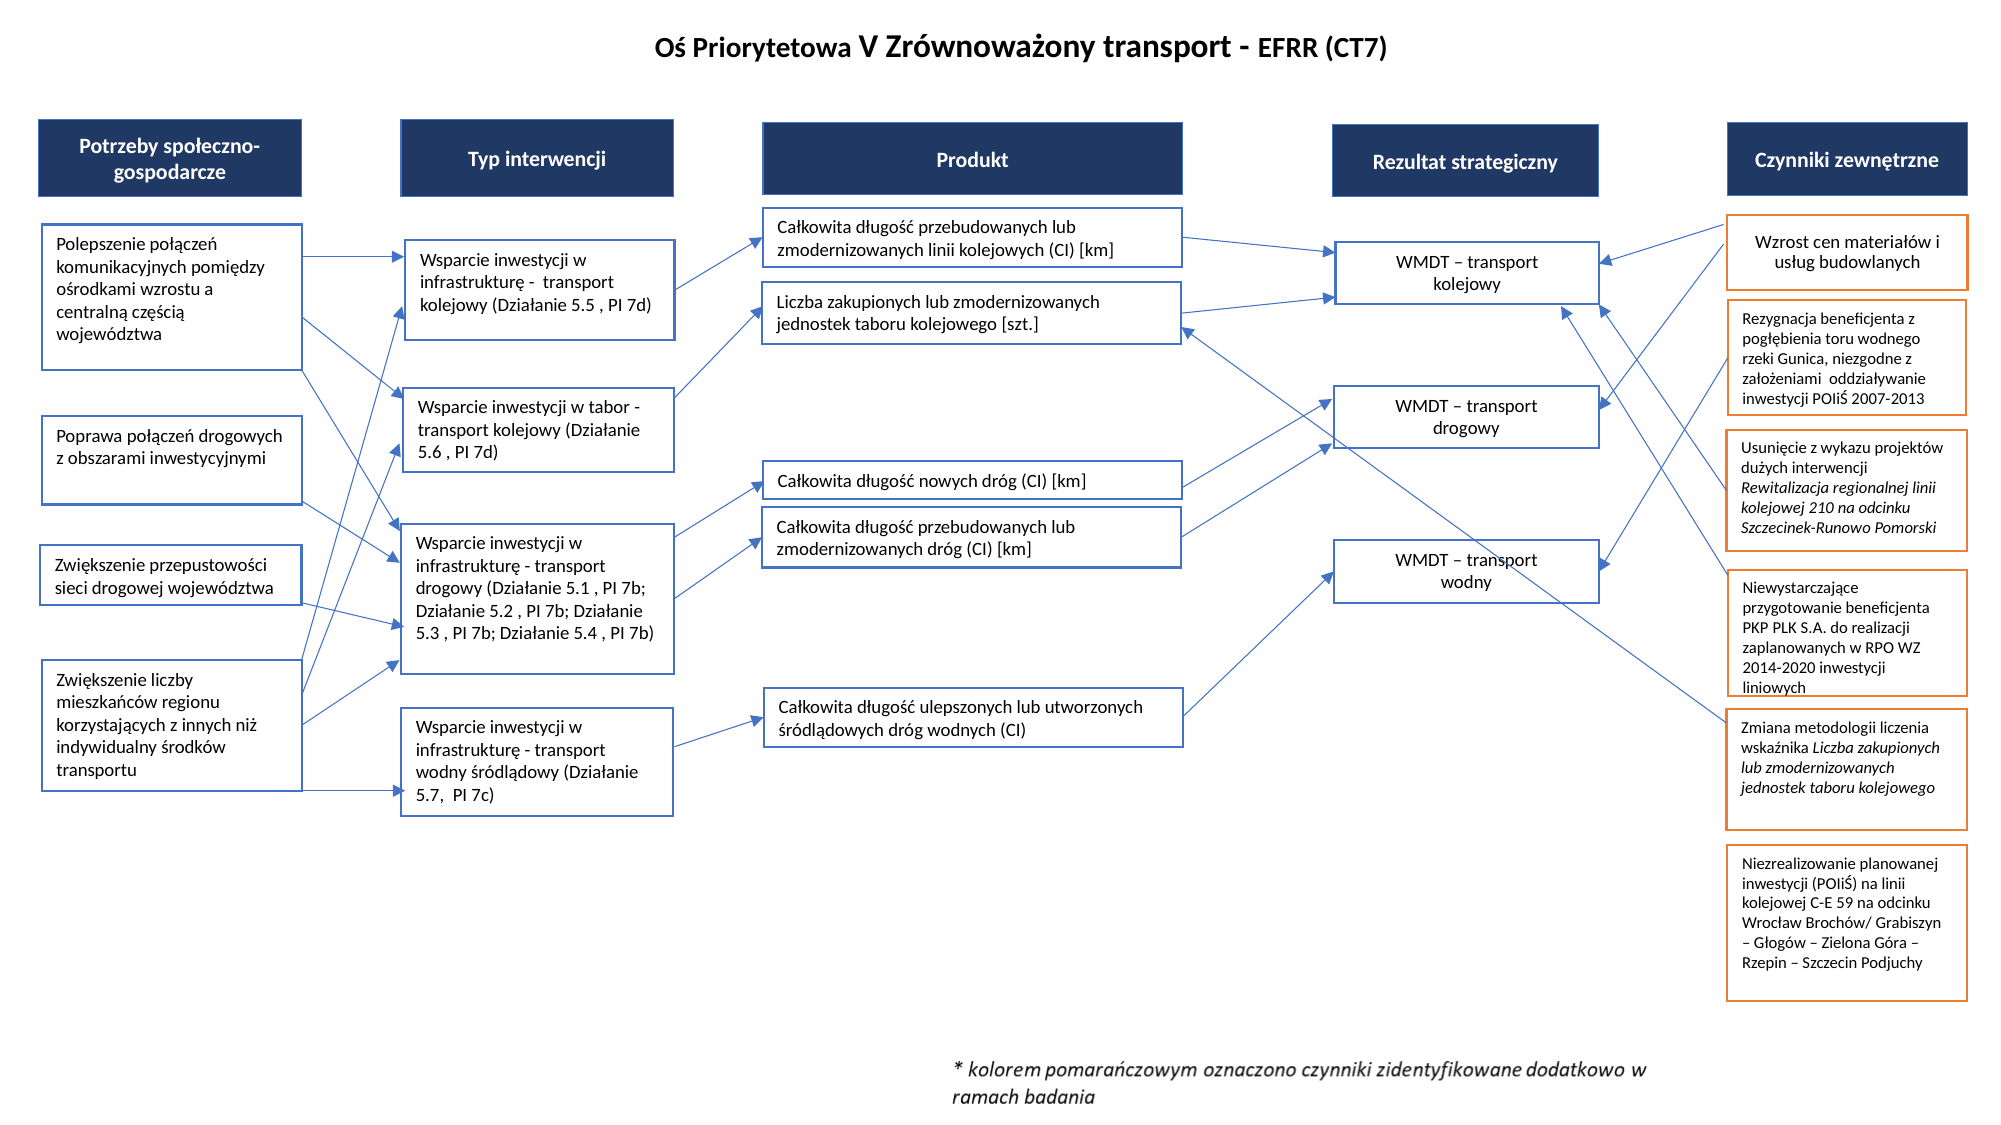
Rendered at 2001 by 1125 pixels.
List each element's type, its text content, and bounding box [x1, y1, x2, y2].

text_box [674, 537, 762, 599]
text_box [1561, 306, 1728, 576]
text_box Całkowita długość przebudowanych lub zmodernizowanych linii kolejowych (CI) [km] [762, 207, 1183, 268]
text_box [1181, 237, 1336, 253]
text_box Liczba zakupionych lub zmodernizowanych jednostek taboru kolejowego [szt.] [761, 281, 1182, 345]
text_box Wsparcie inwestycji w infrastrukturę - transport kolejowy (Działanie 5.5 , PI 7d) [404, 239, 676, 341]
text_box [301, 443, 400, 660]
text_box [1598, 224, 1724, 244]
text_box Oś Priorytetowa V Zrównoważony transport - EFRR (CT7) [262, 16, 1780, 72]
text_box Całkowita długość ulepszonych lub utworzonych śródlądowych dróg wodnych (CI) [763, 687, 1184, 748]
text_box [301, 660, 400, 726]
text_box Wsparcie inwestycji w tabor - transport kolejowy (Działanie 5.6 , PI 7d) [403, 387, 675, 473]
text_box Potrzeby społeczno-gospodarcze [38, 119, 302, 197]
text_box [1598, 244, 1724, 304]
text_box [1181, 326, 1727, 723]
text_box Wzrost cen materiałów i usług budowlanych [1726, 214, 1969, 291]
text_box Czynniki zewnętrzne [1727, 122, 1968, 196]
text_box Niewystarczające przygotowanie beneficjenta PKP PLK S.A. do realizacji zaplanowanych w RPO WZ 2014-2020 inwestycji liniowych [1727, 569, 1968, 697]
text_box Wsparcie inwestycji w infrastrukturę - transport wodny śródlądowy (Działanie 5.7, PI 7c) [400, 707, 674, 817]
text_box Poprawa połączeń drogowych z obszarami inwestycyjnymi [41, 415, 301, 506]
text_box Rezygnacja beneficjenta z pogłębienia toru wodnego rzeki Gunica, niezgodne z założeniami oddziaływanie inwestycji POIiŚ 2007-2013 [1727, 299, 1967, 416]
text_box Wsparcie inwestycji w infrastrukturę - transport drogowy (Działanie 5.1 , PI 7b; Działanie 5.2 , PI 7b; Działanie 5.3 , PI 7b; Działanie 5.4 , PI 7b) [400, 523, 675, 675]
text_box Rezultat strategiczny [1332, 124, 1599, 197]
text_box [674, 717, 764, 747]
picture [937, 1048, 1704, 1123]
text_box Zwiększenie liczby mieszkańców regionu korzystających z innych niż indywidualny środków transportu [41, 659, 303, 792]
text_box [1181, 297, 1336, 314]
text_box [301, 306, 403, 661]
text_box Polepszenie połączeń komunikacyjnych pomiędzy ośrodkami wzrostu a centralną częścią województwa [41, 223, 303, 371]
text_box Niezrealizowanie planowanej inwestycji (POIiŚ) na linii kolejowej C-E 59 na odcinku Wrocław Brochów/ Grabiszyn – Głogów – Zielona Góra – Rzepin – Szczecin Podjuchy [1726, 844, 1968, 1002]
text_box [674, 237, 763, 291]
text_box Zwiększenie przepustowości sieci drogowej województwa [39, 544, 301, 606]
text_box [673, 306, 764, 399]
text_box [674, 481, 765, 538]
text_box Zmiana metodologii liczenia wskaźnika Liczba zakupionych lub zmodernizowanych jednostek taboru kolejowego [1725, 708, 1968, 831]
text_box Całkowita długość przebudowanych lub zmodernizowanych dróg (CI) [km] [762, 506, 1181, 569]
text_box Całkowita długość nowych dróg (CI) [km] [762, 460, 1181, 500]
text_box WMDT – transport kolejowy [1334, 241, 1598, 305]
text_box Typ interwencji [400, 119, 674, 197]
text_box Usunięcie z wykazu projektów dużych interwencji Rewitalizacja regionalnej linii kolejowej 210 na odcinku Szczecinek-Runowo Pomorski [1728, 429, 1968, 552]
text_box Produkt [762, 122, 1183, 195]
